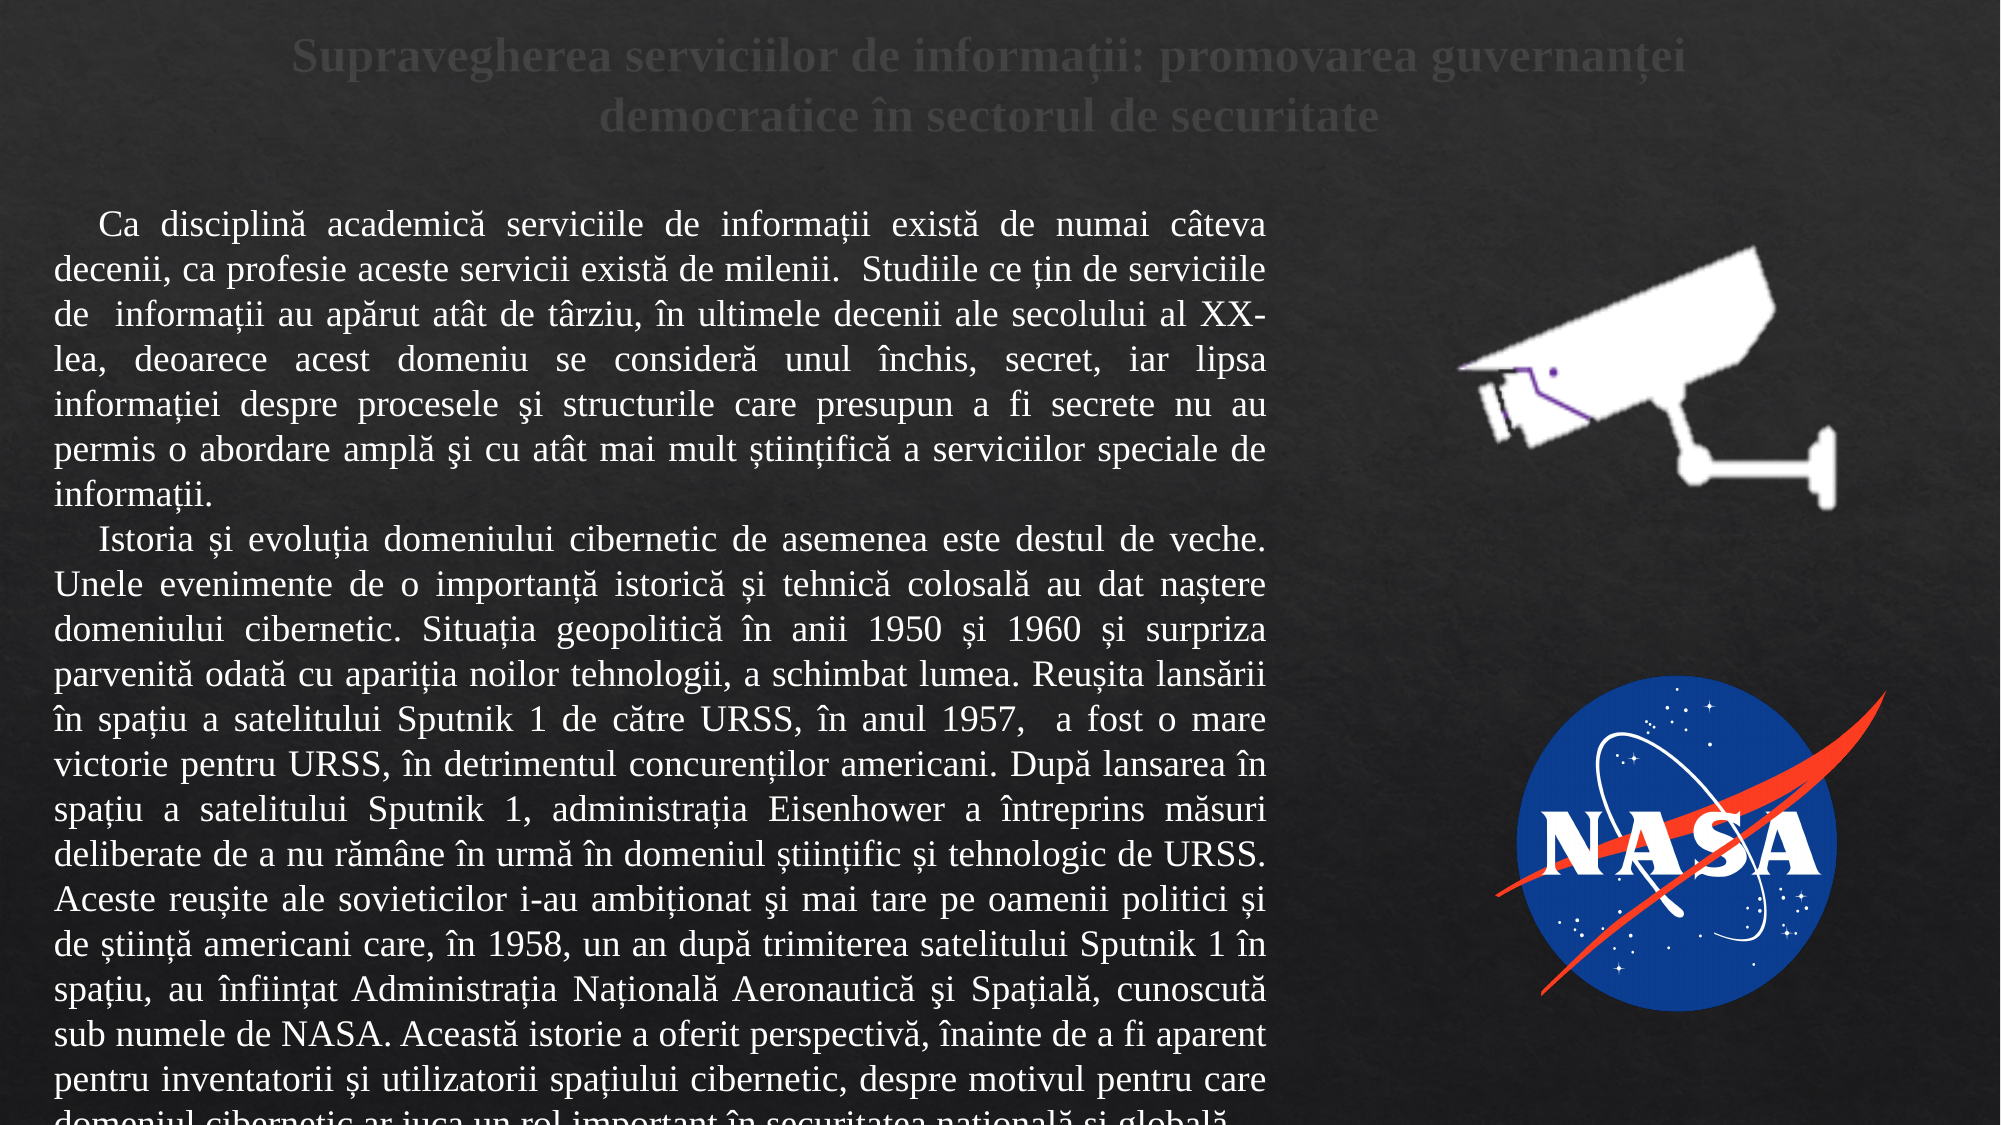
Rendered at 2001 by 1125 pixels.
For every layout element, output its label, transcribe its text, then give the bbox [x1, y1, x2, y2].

text_box Ca disciplină academică serviciile de informații există de numai câteva decenii, ca profesie aceste servicii există de milenii. Studiile ce țin de serviciile de informații au apărut atât de târziu, în ultimele decenii ale secolului al XX-lea, deoarece acest domeniu se consideră unul închis, secret, iar lipsa informației despre procesele şi structurile care presupun a fi secrete nu au permis o abordare amplă şi cu atât mai mult științifică a serviciilor speciale de informații. Istoria și evoluția domeniului cibernetic de asemenea este destul de veche. Unele evenimente de o importanță istorică și tehnică colosală au dat naștere domeniului cibernetic. Situația geopolitică în anii 1950 și 1960 și surpriza parvenită odată cu apariția noilor tehnologii, a schimbat lumea. Reușita lansării în spațiu a satelitului Sputnik 1 de către URSS, în anul 1957, a fost o mare victorie pentru URSS, în detrimentul concurenților americani. După lansarea în spațiu a satelitului Sputnik 1, administrația Eisenhower a întreprins măsuri deliberate de a nu rămâne în urmă în domeniul științific și tehnologic de URSS. Aceste reușite ale sovieticilor i-au ambiționat şi mai tare pe oamenii politici și de știință americani care, în 1958, un an după trimiterea satelitului Sputnik 1 în spațiu, au înființat Administrația Națională Aeronautică şi Spațială, cunoscută sub numele de NASA. Această istorie a oferit perspectivă, înainte de a fi aparent pentru inventatorii și utilizatorii spațiului cibernetic, despre motivul pentru care domeniul cibernetic ar juca un rol important în securitatea națională și globală. [39, 191, 1284, 1125]
picture [1283, 29, 2000, 1057]
title Supravegherea serviciilor de informații: promovarea guvernanței democratice în sectorul de securitate [140, 0, 1839, 142]
